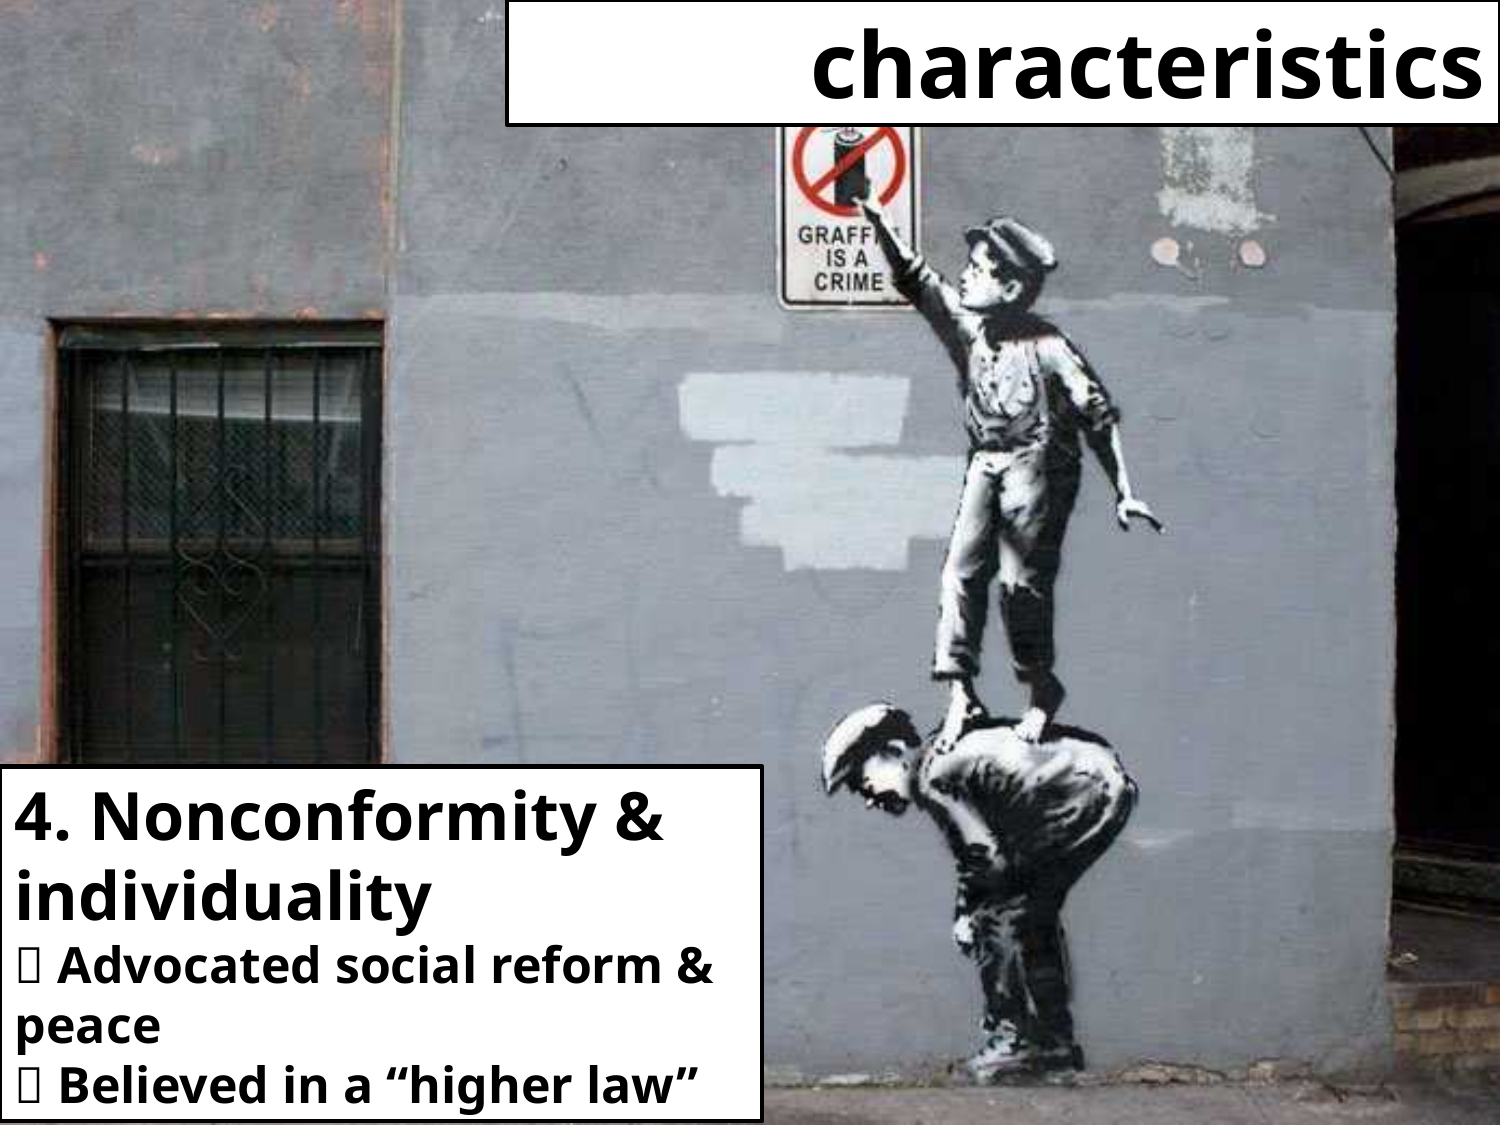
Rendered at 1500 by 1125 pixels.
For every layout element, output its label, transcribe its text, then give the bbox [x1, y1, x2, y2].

picture [0, 0, 1500, 1125]
text_box 4. Nonconformity & individuality  Advocated social reform & peace  Believed in a “higher law” [0, 764, 764, 1123]
text_box characteristics [505, 0, 1500, 127]
